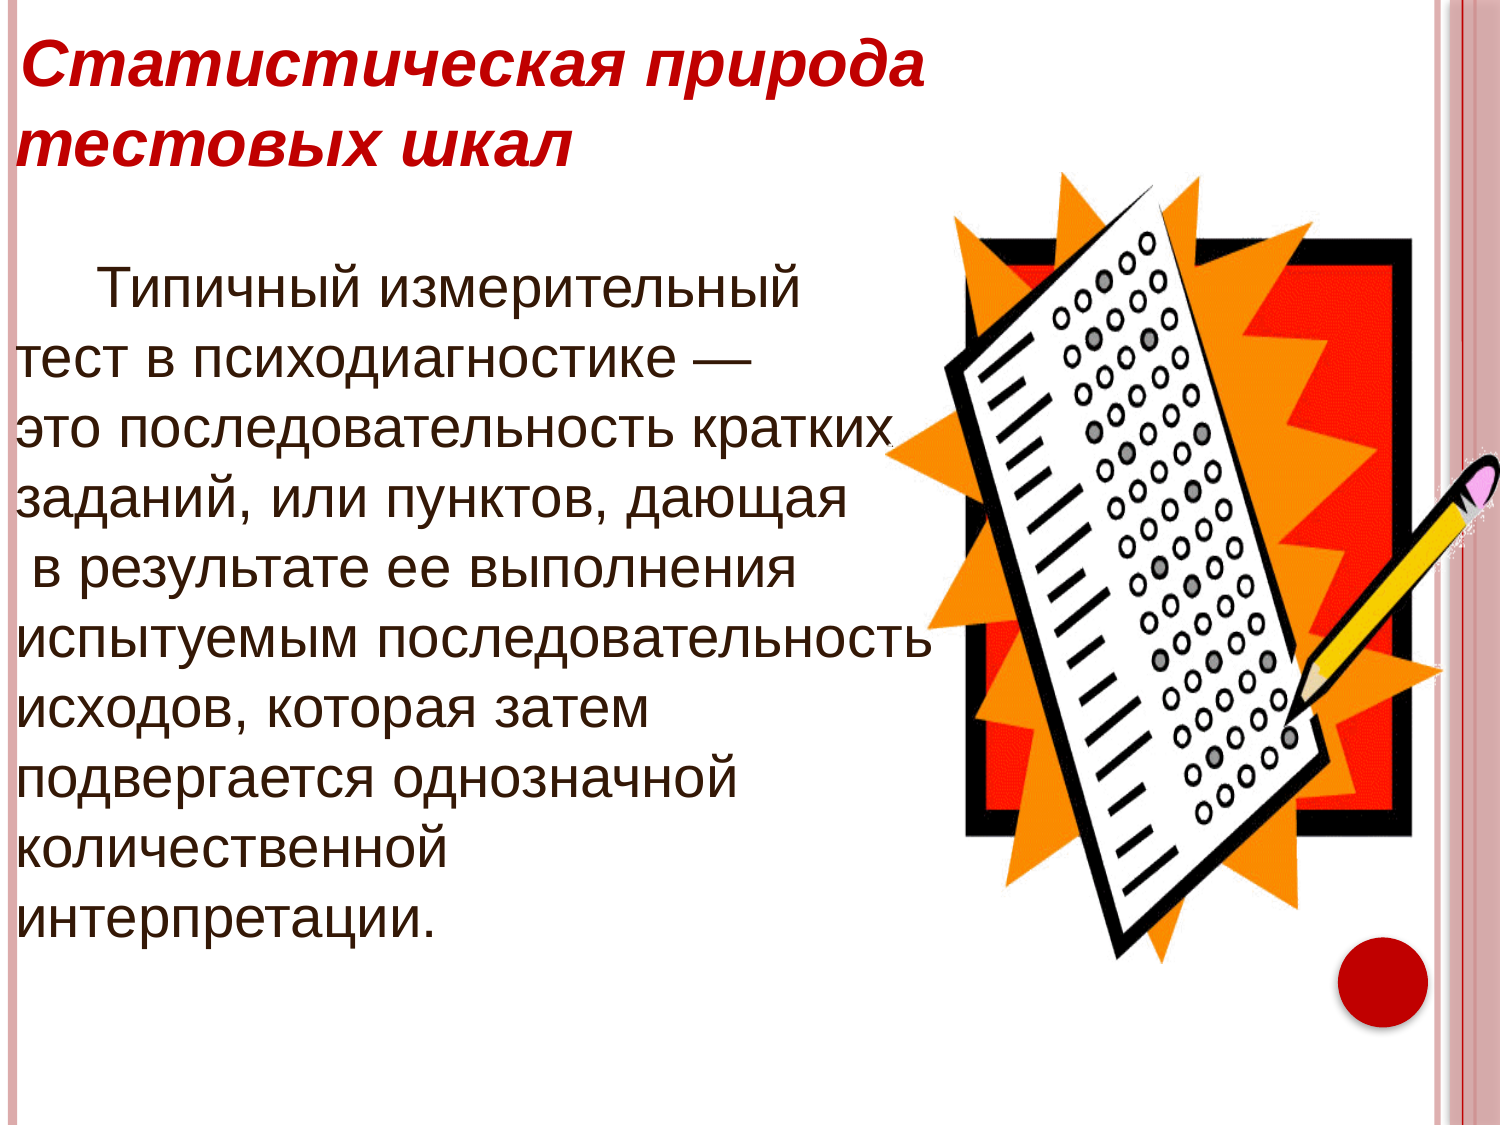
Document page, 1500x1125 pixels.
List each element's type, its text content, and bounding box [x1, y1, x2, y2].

picture [884, 172, 1500, 965]
text_box Статистическая природа тестовых шкал Типичный измерительный тест в психодиагностике — это последовательность кратких заданий, или пунктов, дающая в результате ее выполнения испытуемым последовательность исходов, которая затем подвергается однозначной количественной интерпретации. [0, 12, 1093, 957]
